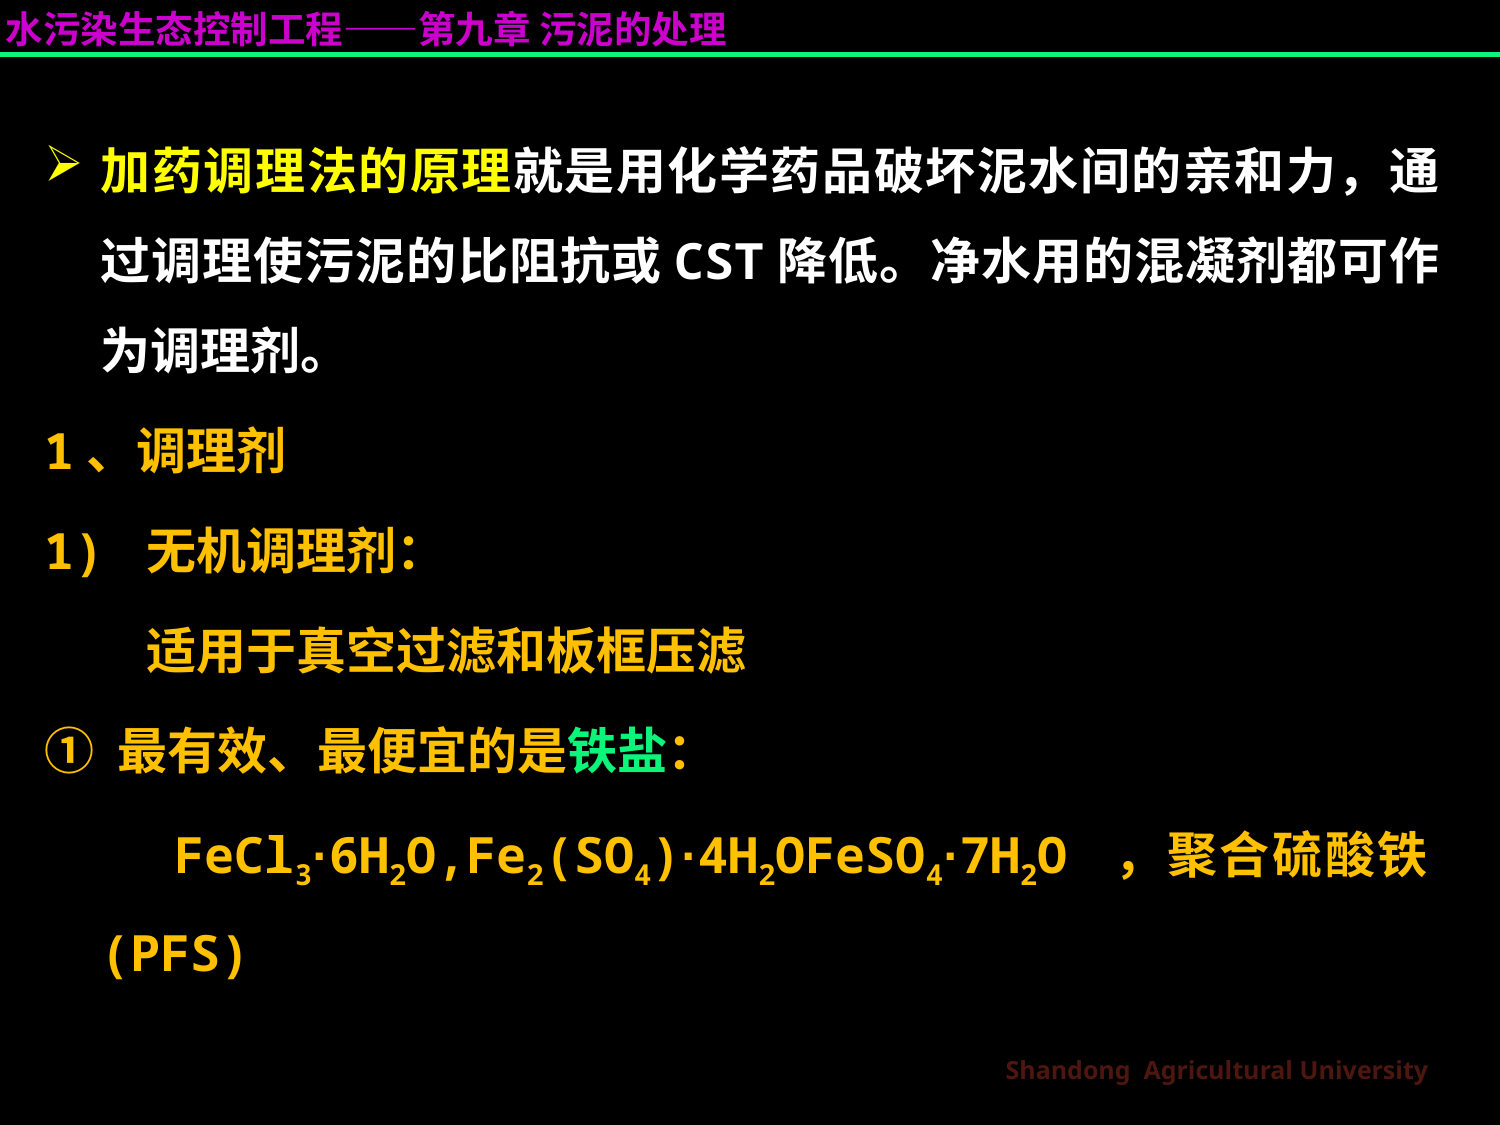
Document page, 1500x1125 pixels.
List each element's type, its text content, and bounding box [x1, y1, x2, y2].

list 加药调理法的原理就是用化学药品破坏泥水间的亲和力，通过调理使污泥的比阻抗或CST降低。净水用的混凝剂都可作为调理剂。 1、调理剂 1) 无机调理剂： 适用于真空过滤和板框压滤 ① 最有效、最便宜的是铁盐： FeCl3·6H2O,Fe2(SO4)·4H2OFeSO4·7H2O ，聚合硫酸铁(PFS) [29, 101, 1455, 1055]
